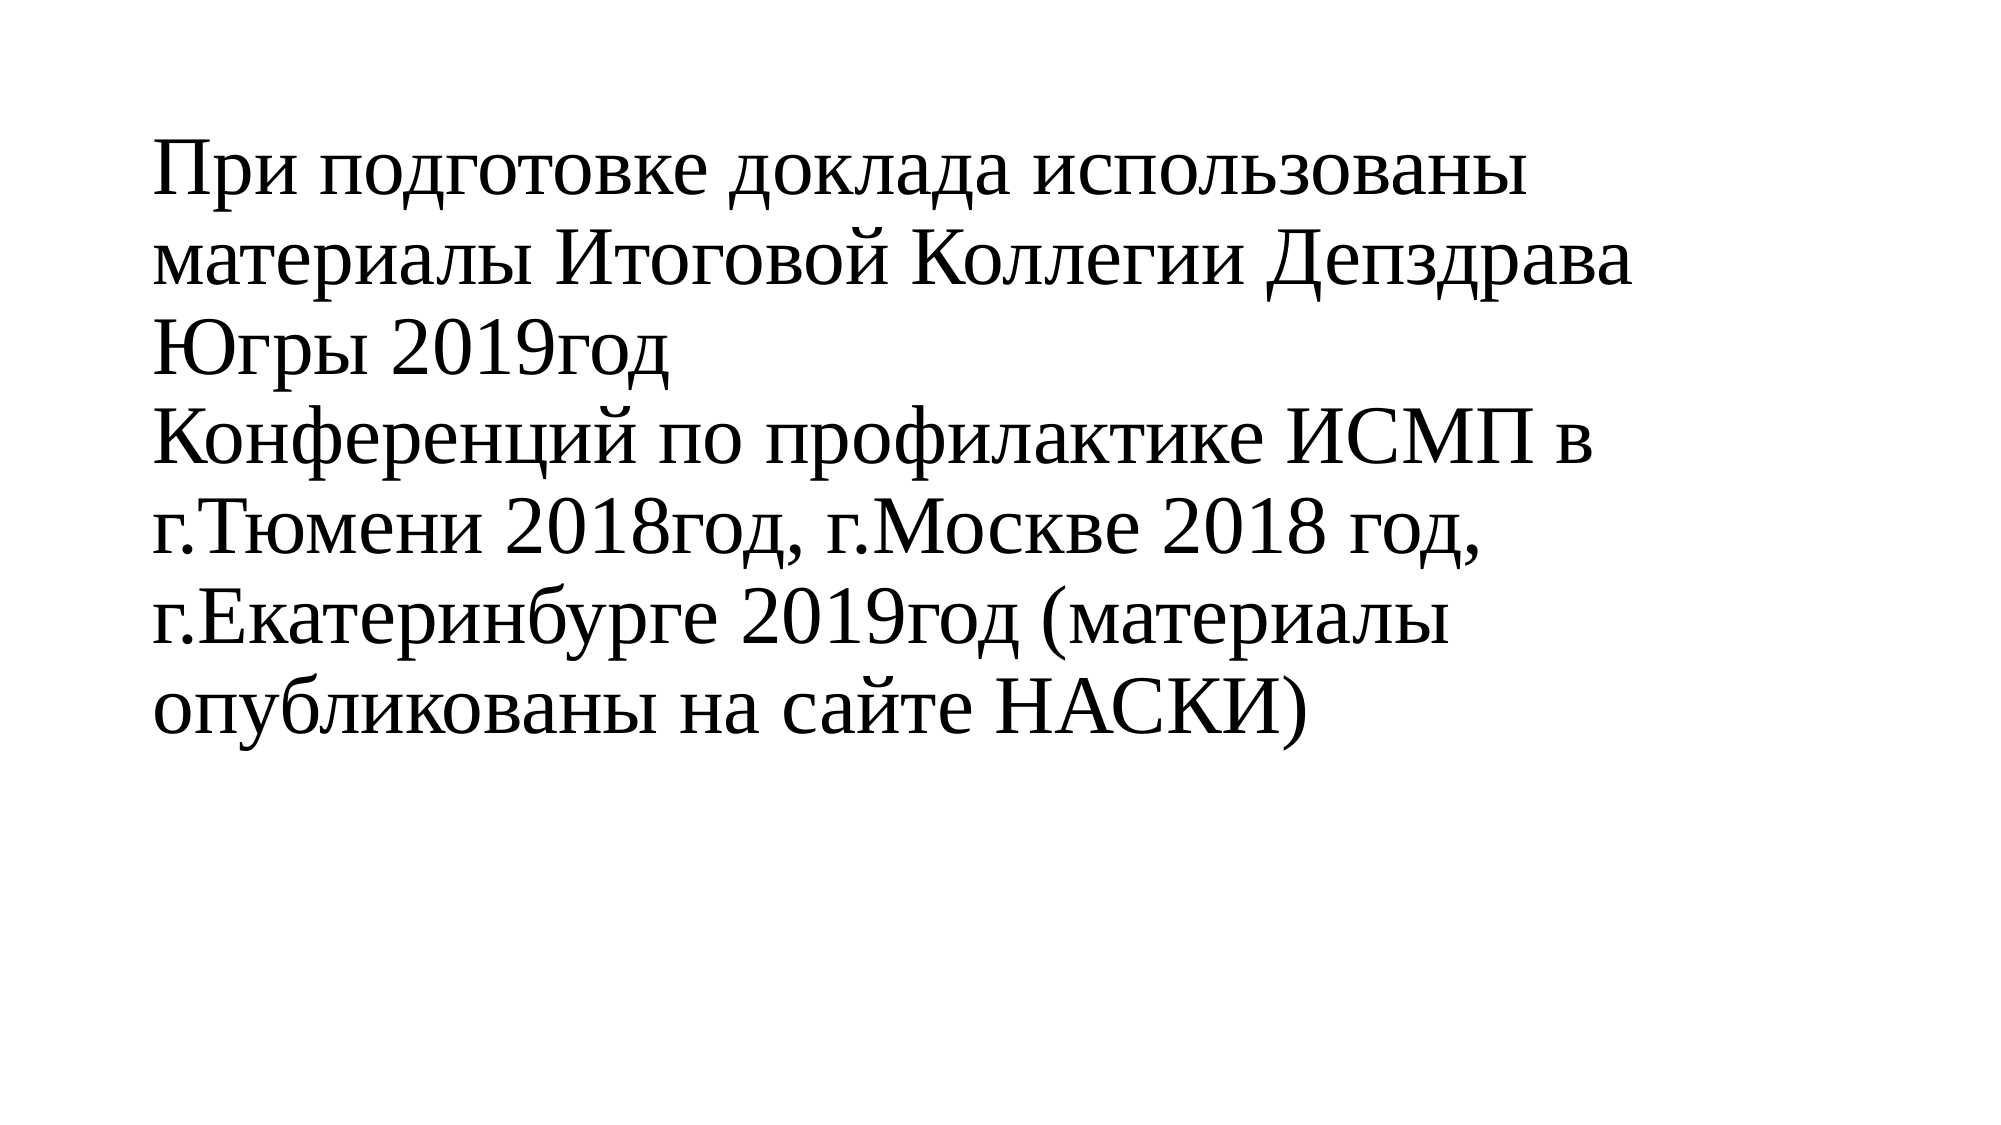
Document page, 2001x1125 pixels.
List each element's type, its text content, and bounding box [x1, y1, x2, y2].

title При подготовке доклада использованы материалы Итоговой Коллегии Депздрава Югры 2019год Конференций по профилактике ИСМП в г.Тюмени 2018год, г.Москве 2018 год, г.Екатеринбурге 2019год (материалы опубликованы на сайте НАСКИ) [137, 59, 1863, 815]
